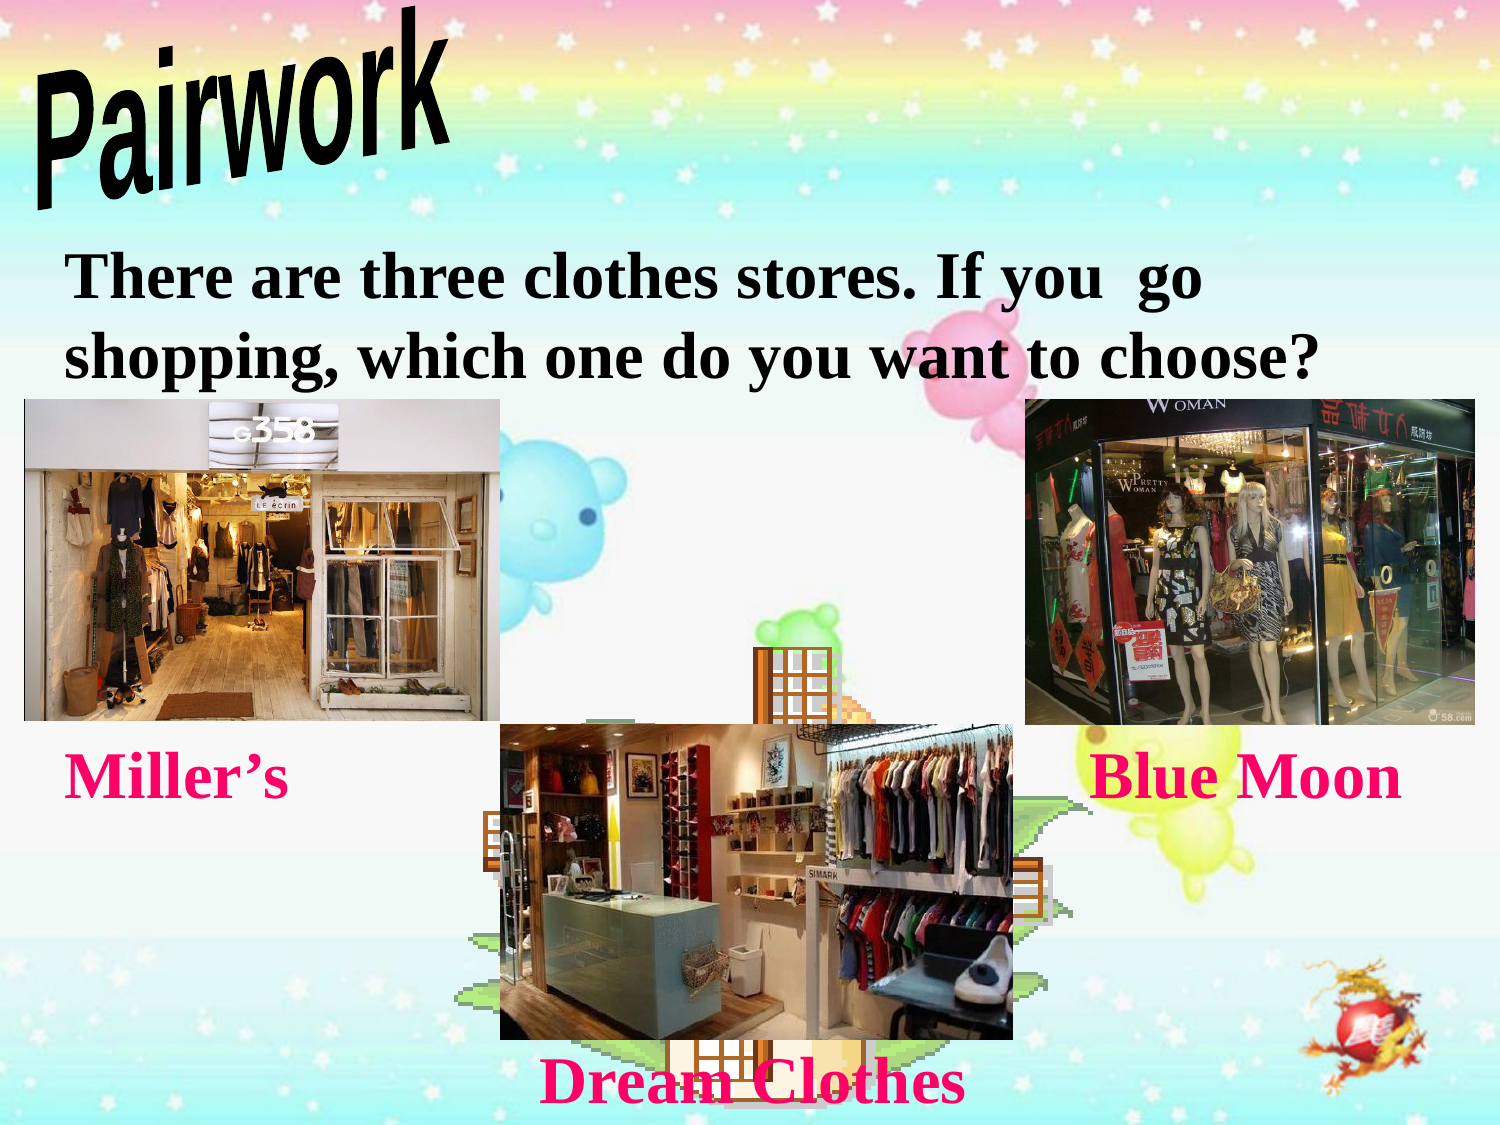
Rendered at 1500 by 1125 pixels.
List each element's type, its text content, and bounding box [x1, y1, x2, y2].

text_box Blue Moon [1096, 724, 1500, 820]
text_box Miller’s [50, 730, 449, 820]
text_box There are three clothes stores. If you go shopping, which one do you want to choose? [50, 224, 1500, 400]
picture [0, 0, 1500, 1125]
